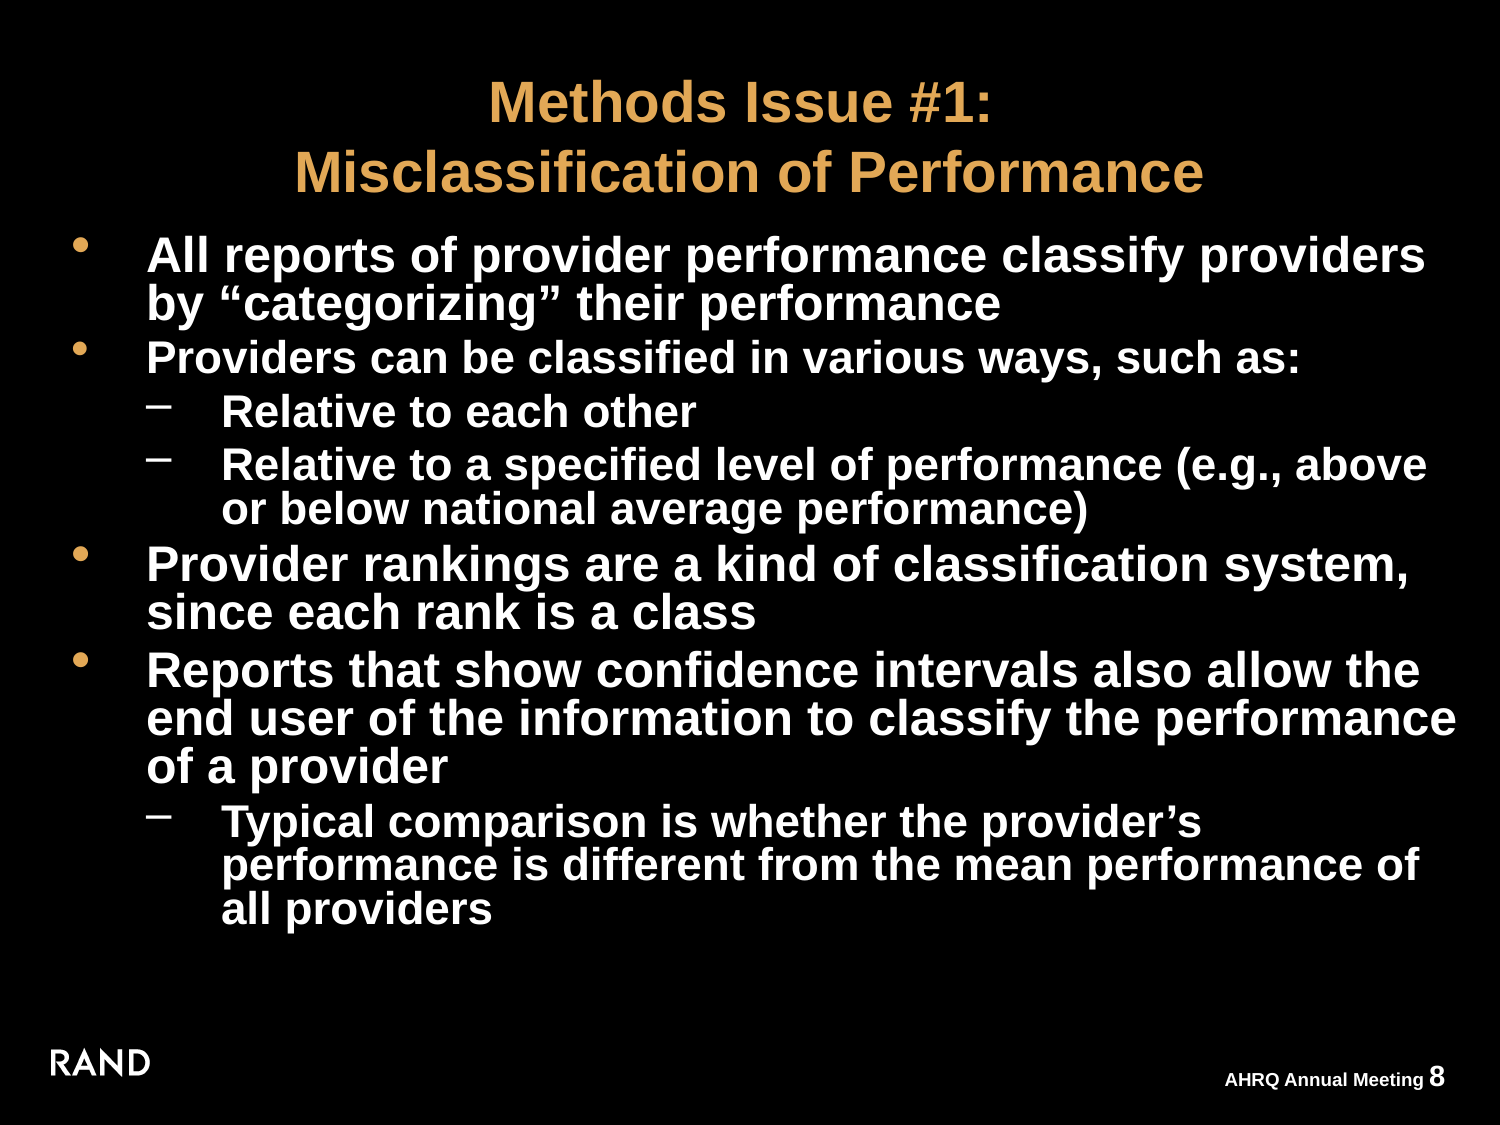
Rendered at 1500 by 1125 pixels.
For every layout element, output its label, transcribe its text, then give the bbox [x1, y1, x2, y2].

picture [50, 1046, 151, 1077]
title Methods Issue #1: Misclassification of Performance [0, 63, 1500, 165]
list All reports of provider performance classify providers by “categorizing” their performance Providers can be classified in various ways, such as: Relative to each other Relative to a specified level of performance (e.g., above or below national average performance) Provider rankings are a kind of classification system, since each rank is a class Reports that show confidence intervals also allow the end user of the information to classify the performance of a provider Typical comparison is whether the provider’s performance is different from the mean performance of all providers [70, 233, 1461, 1026]
